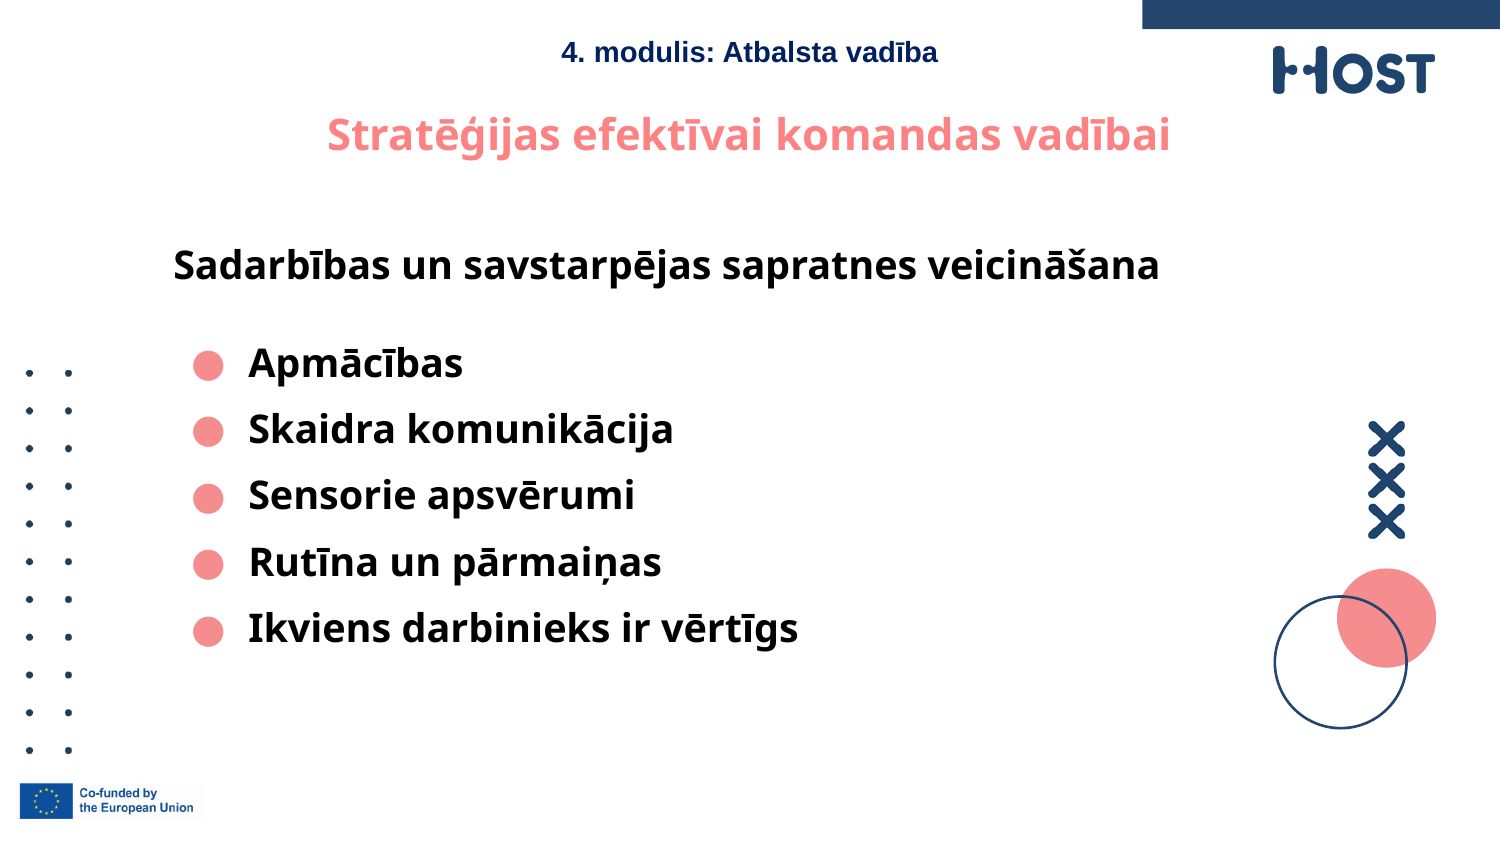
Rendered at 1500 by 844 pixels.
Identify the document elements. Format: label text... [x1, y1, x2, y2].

picture [1273, 46, 1435, 94]
title Stratēģijas efektīvai komandas vadībai [162, 91, 1338, 183]
picture [0, 370, 204, 820]
text_box 4. modulis: Atbalsta vadība [545, 13, 955, 71]
list Sadarbības un savstarpējas sapratnes veicināšana Apmācības Skaidra komunikācija Sensorie apsvērumi Rutīna un pārmaiņas Ikviens darbinieks ir vērtīgs [158, 205, 1291, 765]
picture [1368, 421, 1405, 539]
